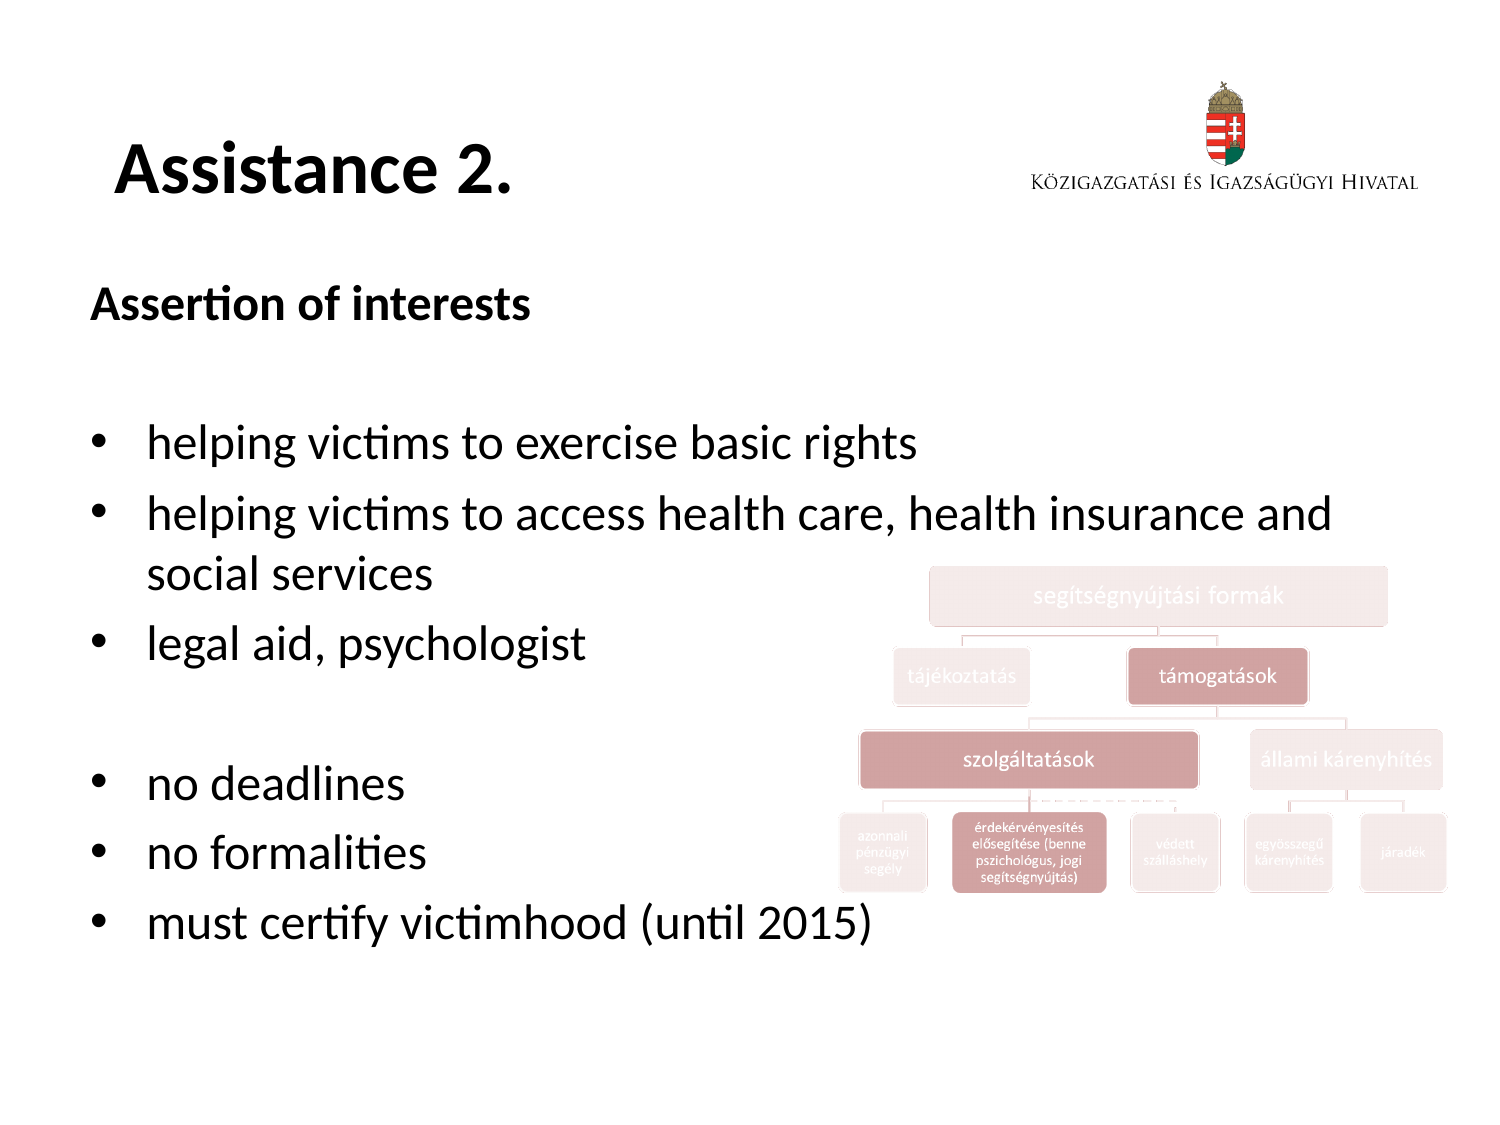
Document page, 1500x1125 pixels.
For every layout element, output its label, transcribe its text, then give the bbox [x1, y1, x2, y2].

list Assertion of interests helping victims to exercise basic rights helping victims to access health care, health insurance and social services legal aid, psychologist no deadlines no formalities must certify victimhood (until 2015) [75, 262, 1425, 1005]
picture [837, 562, 1448, 898]
picture [1031, 81, 1418, 189]
text_box Assistance 2. [99, 70, 1450, 258]
